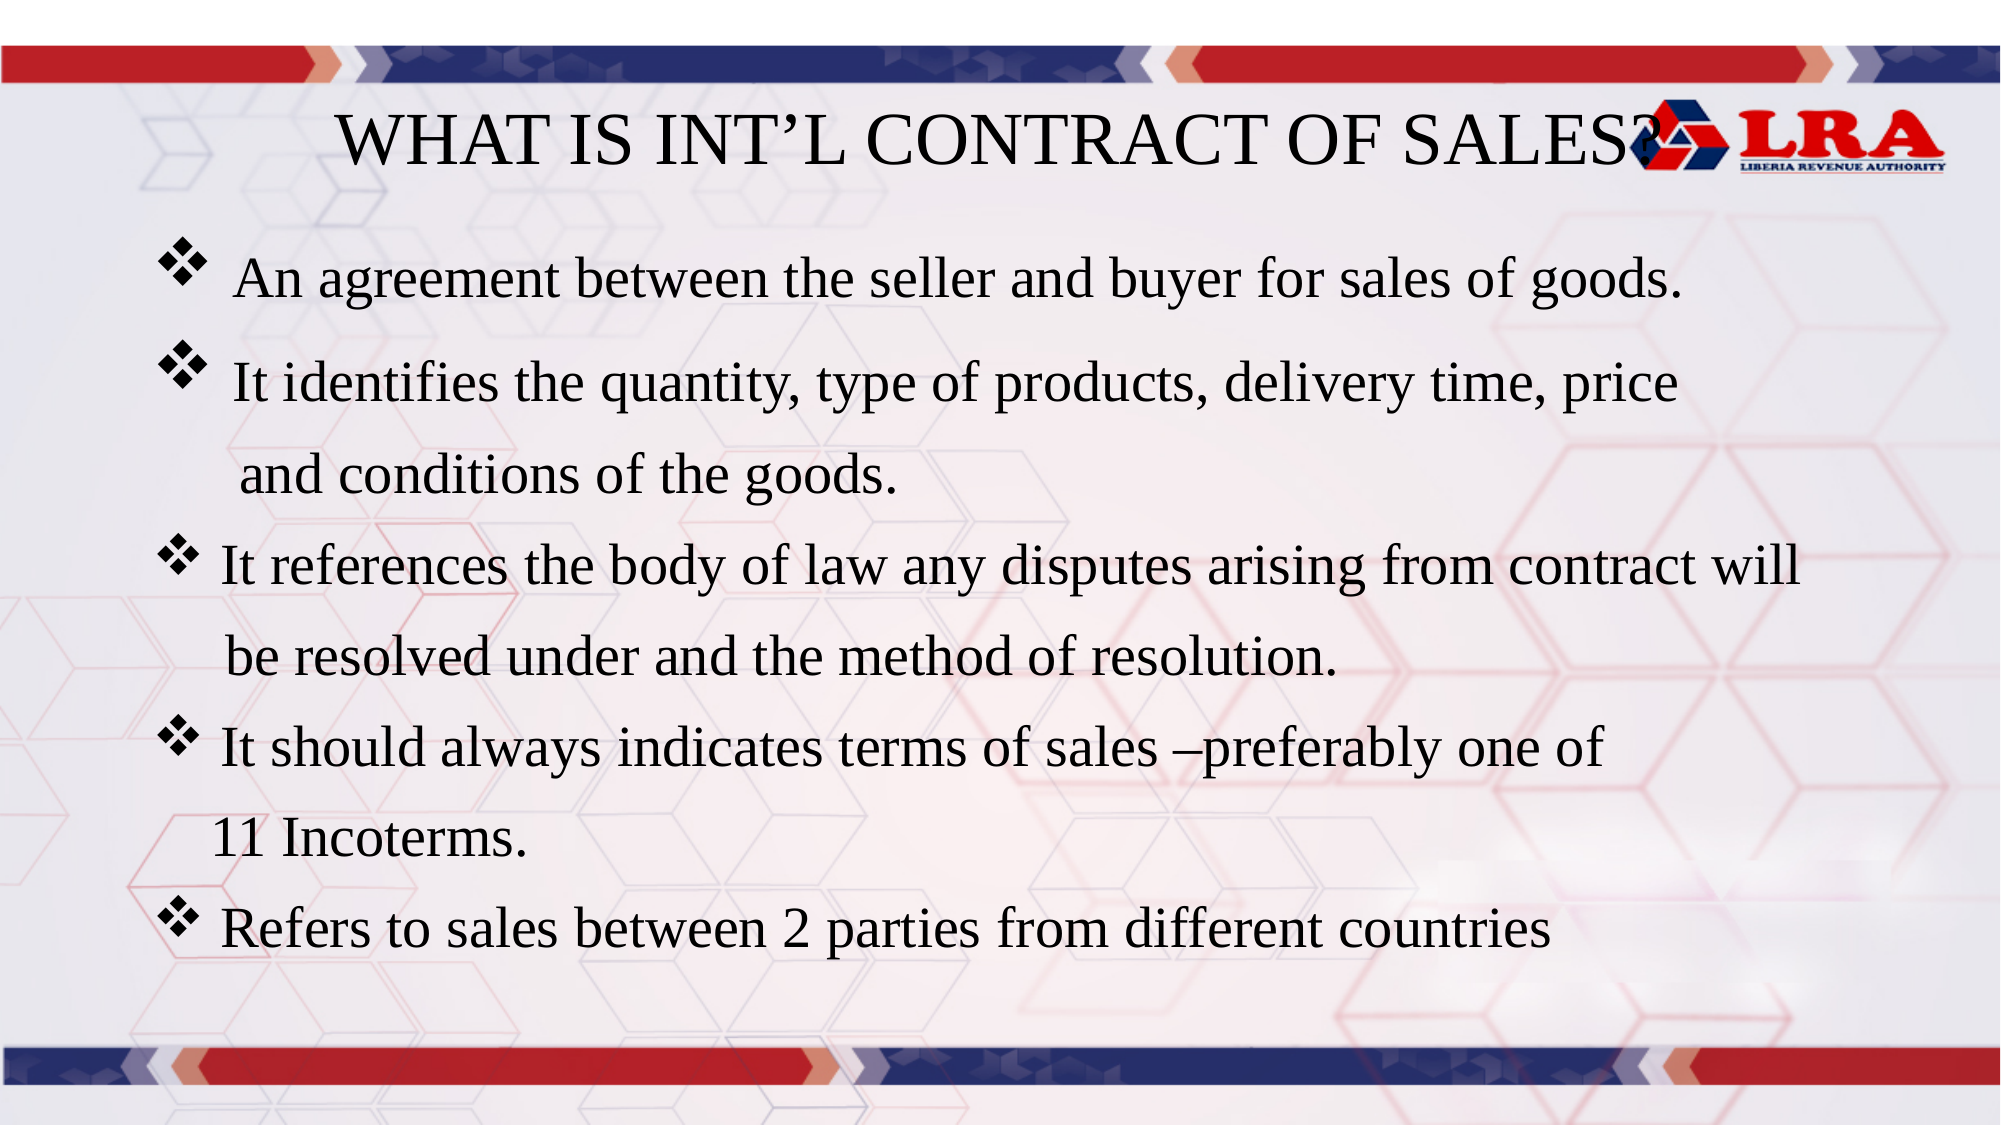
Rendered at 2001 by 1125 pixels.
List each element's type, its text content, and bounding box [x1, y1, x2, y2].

title WHAT IS INT’L CONTRACT OF SALES? [137, 59, 1863, 221]
picture [0, 0, 2001, 1125]
list An agreement between the seller and buyer for sales of goods. It identifies the quantity, type of products, delivery time, price and conditions of the goods. It references the body of law any disputes arising from contract will be resolved under and the method of resolution. It should always indicates terms of sales –preferably one of 11 Incoterms. Refers to sales between 2 parties from different countries [137, 221, 1863, 1014]
